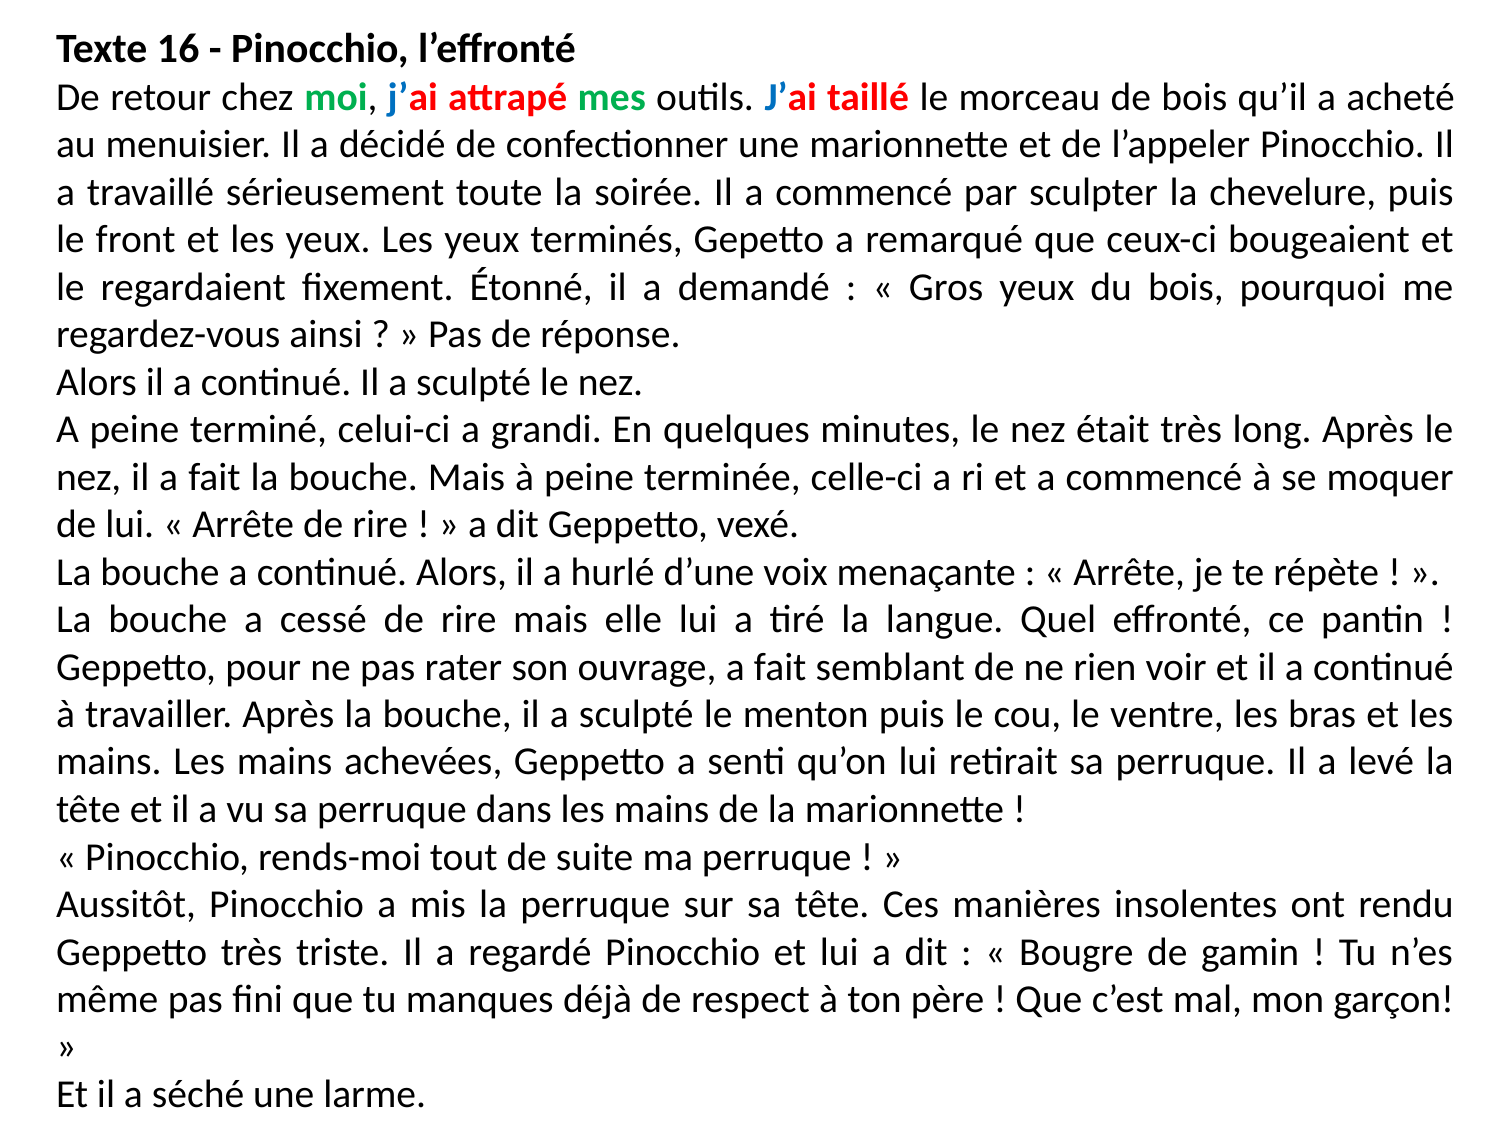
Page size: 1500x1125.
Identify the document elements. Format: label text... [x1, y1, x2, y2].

text_box Texte 16 - Pinocchio, l’effronté De retour chez moi, j’ai attrapé mes outils. J’ai taillé le morceau de bois qu’il a acheté au menuisier. Il a décidé de confectionner une marionnette et de l’appeler Pinocchio. Il a travaillé sérieusement toute la soirée. Il a commencé par sculpter la chevelure, puis le front et les yeux. Les yeux terminés, Gepetto a remarqué que ceux-ci bougeaient et le regardaient fixement. Étonné, il a demandé : « Gros yeux du bois, pourquoi me regardez-vous ainsi ? » Pas de réponse. Alors il a continué. Il a sculpté le nez. A peine terminé, celui-ci a grandi. En quelques minutes, le nez était très long. Après le nez, il a fait la bouche. Mais à peine terminée, celle-ci a ri et a commencé à se moquer de lui. « Arrête de rire ! » a dit Geppetto, vexé. La bouche a continué. Alors, il a hurlé d’une voix menaçante : « Arrête, je te répète ! ». La bouche a cessé de rire mais elle lui a tiré la langue. Quel effronté, ce pantin ! Geppetto, pour ne pas rater son ouvrage, a fait semblant de ne rien voir et il a continué à travailler. Après la bouche, il a sculpté le menton puis le cou, le ventre, les bras et les mains. Les mains achevées, Geppetto a senti qu’on lui retirait sa perruque. Il a levé la tête et il a vu sa perruque dans les mains de la marionnette ! « Pinocchio, rends-moi tout de suite ma perruque ! » Aussitôt, Pinocchio a mis la perruque sur sa tête. Ces manières insolentes ont rendu Geppetto très triste. Il a regardé Pinocchio et lui a dit : « Bougre de gamin ! Tu n’es même pas fini que tu manques déjà de respect à ton père ! Que c’est mal, mon garçon! » Et il a séché une larme. [41, 13, 1471, 1123]
